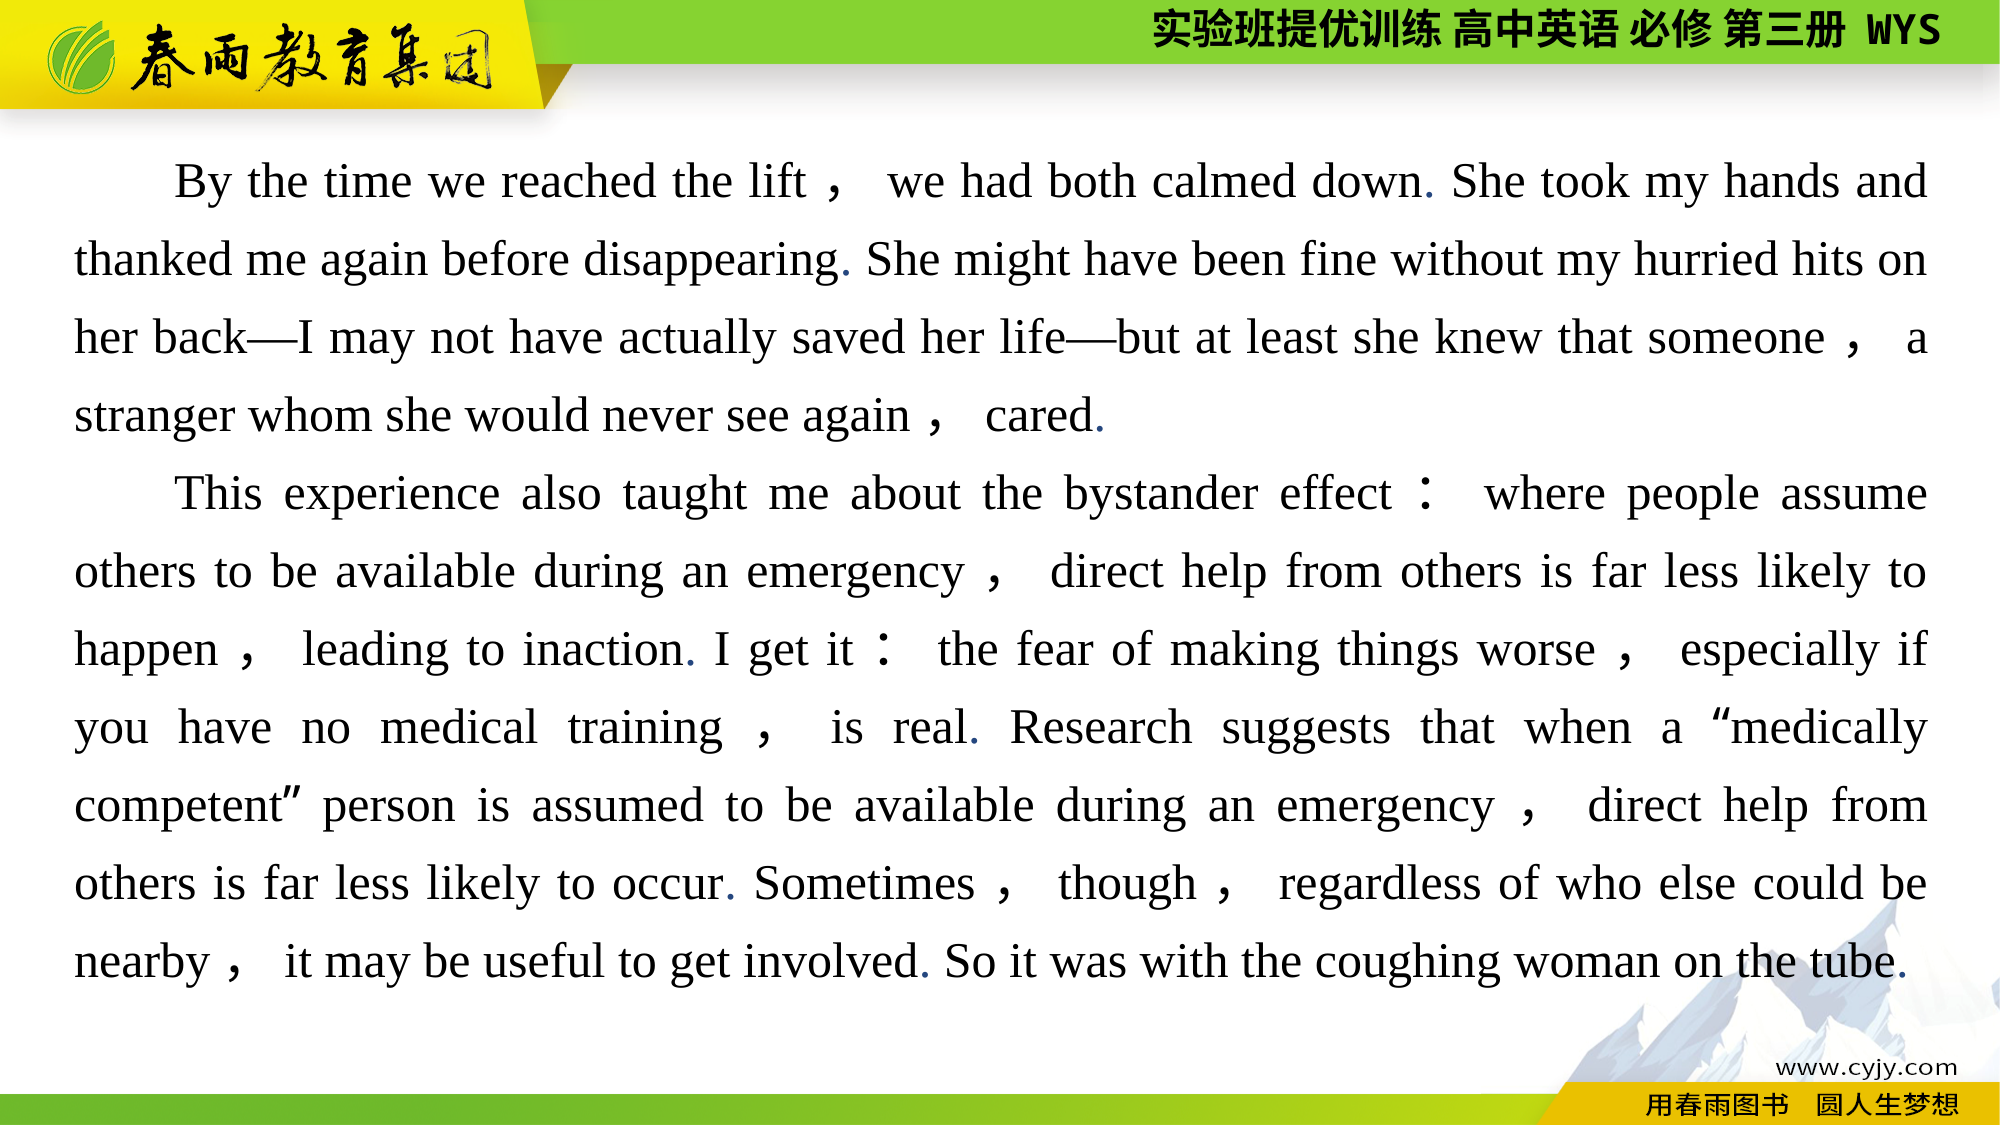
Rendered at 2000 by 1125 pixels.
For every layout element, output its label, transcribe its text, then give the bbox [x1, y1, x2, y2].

list By the time we reached the lift，we had both calmed down. She took my hands and thanked me again before disappearing. She might have been fine without my hurried hits on her back—I may not have actually saved her life—but at least she knew that someone，a stranger whom she would never see again，cared. This experience also taught me about the bystander effect：where people assume others to be available during an emergency，direct help from others is far less likely to happen，leading to inaction. I get it：the fear of making things worse，especially if you have no medical training，is real. Research suggests that when a “medically competent” person is assumed to be available during an emergency，direct help from others is far less likely to occur. Sometimes，though，regardless of who else could be nearby，it may be useful to get involved. So it was with the coughing woman on the tube. [59, 122, 1944, 997]
picture [0, 0, 2000, 1125]
